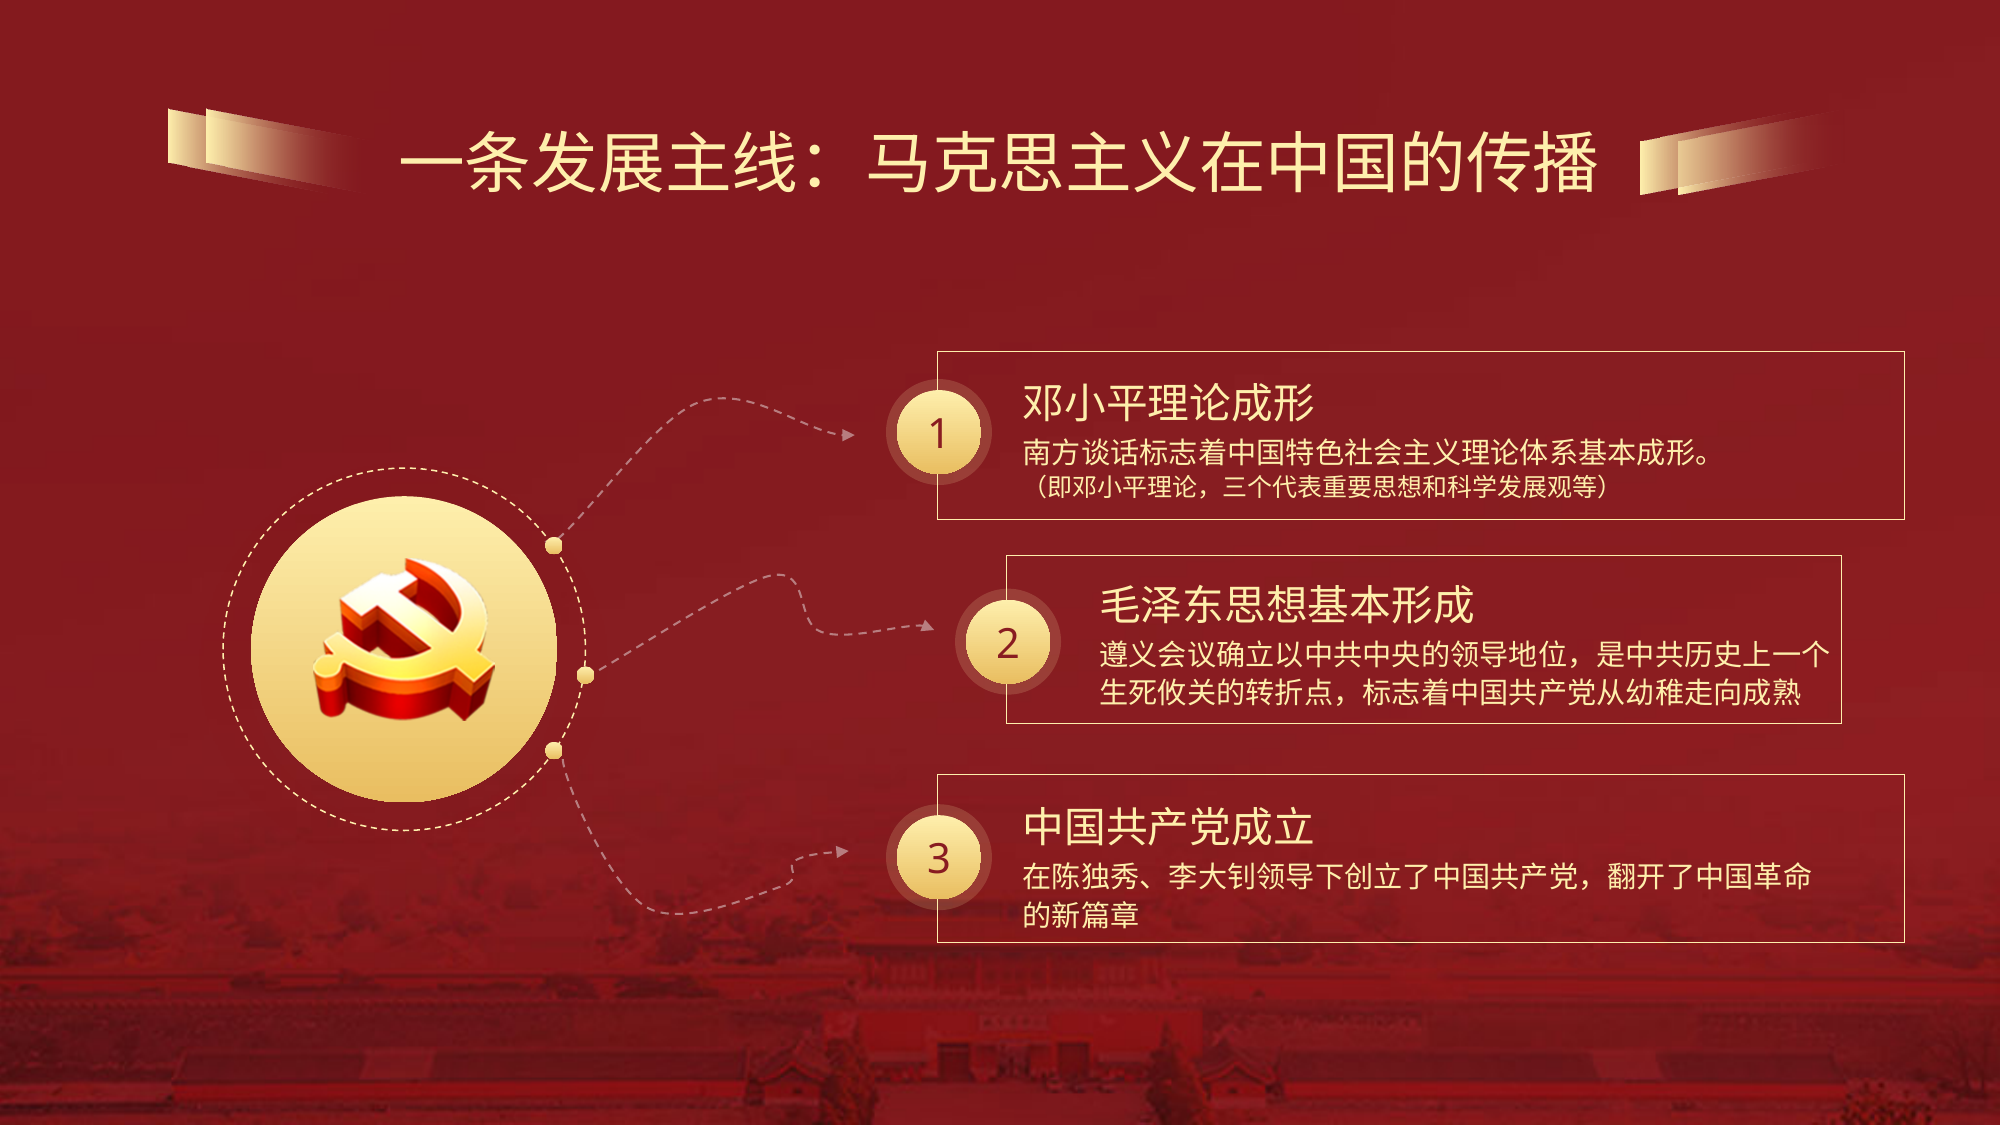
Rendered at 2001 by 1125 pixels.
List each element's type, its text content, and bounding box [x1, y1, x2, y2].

text_box 一条发展主线：马克思主义在中国的传播 [372, 113, 1626, 209]
text_box [1006, 555, 1842, 724]
text_box [884, 378, 993, 487]
text_box 毛泽东思想基本形成 [1084, 560, 1664, 636]
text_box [1640, 108, 1846, 195]
picture [0, 0, 2000, 1125]
text_box [954, 587, 1063, 696]
text_box [937, 351, 1905, 520]
text_box [937, 774, 1905, 943]
text_box 邓小平理论成形 [1007, 359, 1588, 434]
text_box [559, 397, 855, 538]
text_box 中国共产党成立 [1007, 783, 1588, 859]
text_box [250, 495, 559, 804]
text_box [544, 535, 564, 556]
text_box [561, 759, 849, 915]
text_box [167, 108, 373, 195]
text_box 南方谈话标志着中国特色社会主义理论体系基本成形。 （即邓小平理论，三个代表重要思想和科学发展观等） [1008, 423, 1887, 510]
text_box 1 [896, 389, 983, 476]
text_box [575, 665, 596, 685]
text_box [595, 573, 935, 678]
text_box 3 [896, 814, 983, 901]
text_box 在陈独秀、李大钊领导下创立了中国共产党，翻开了中国革命的新篇章 [1008, 847, 1844, 940]
text_box [544, 740, 564, 761]
text_box 遵义会议确立以中共中央的领导地位，是中共历史上一个生死攸关的转折点，标志着中国共产党从幼稚走向成熟 [1084, 624, 1867, 717]
text_box [222, 467, 587, 832]
text_box 2 [965, 598, 1052, 685]
text_box [884, 803, 993, 912]
